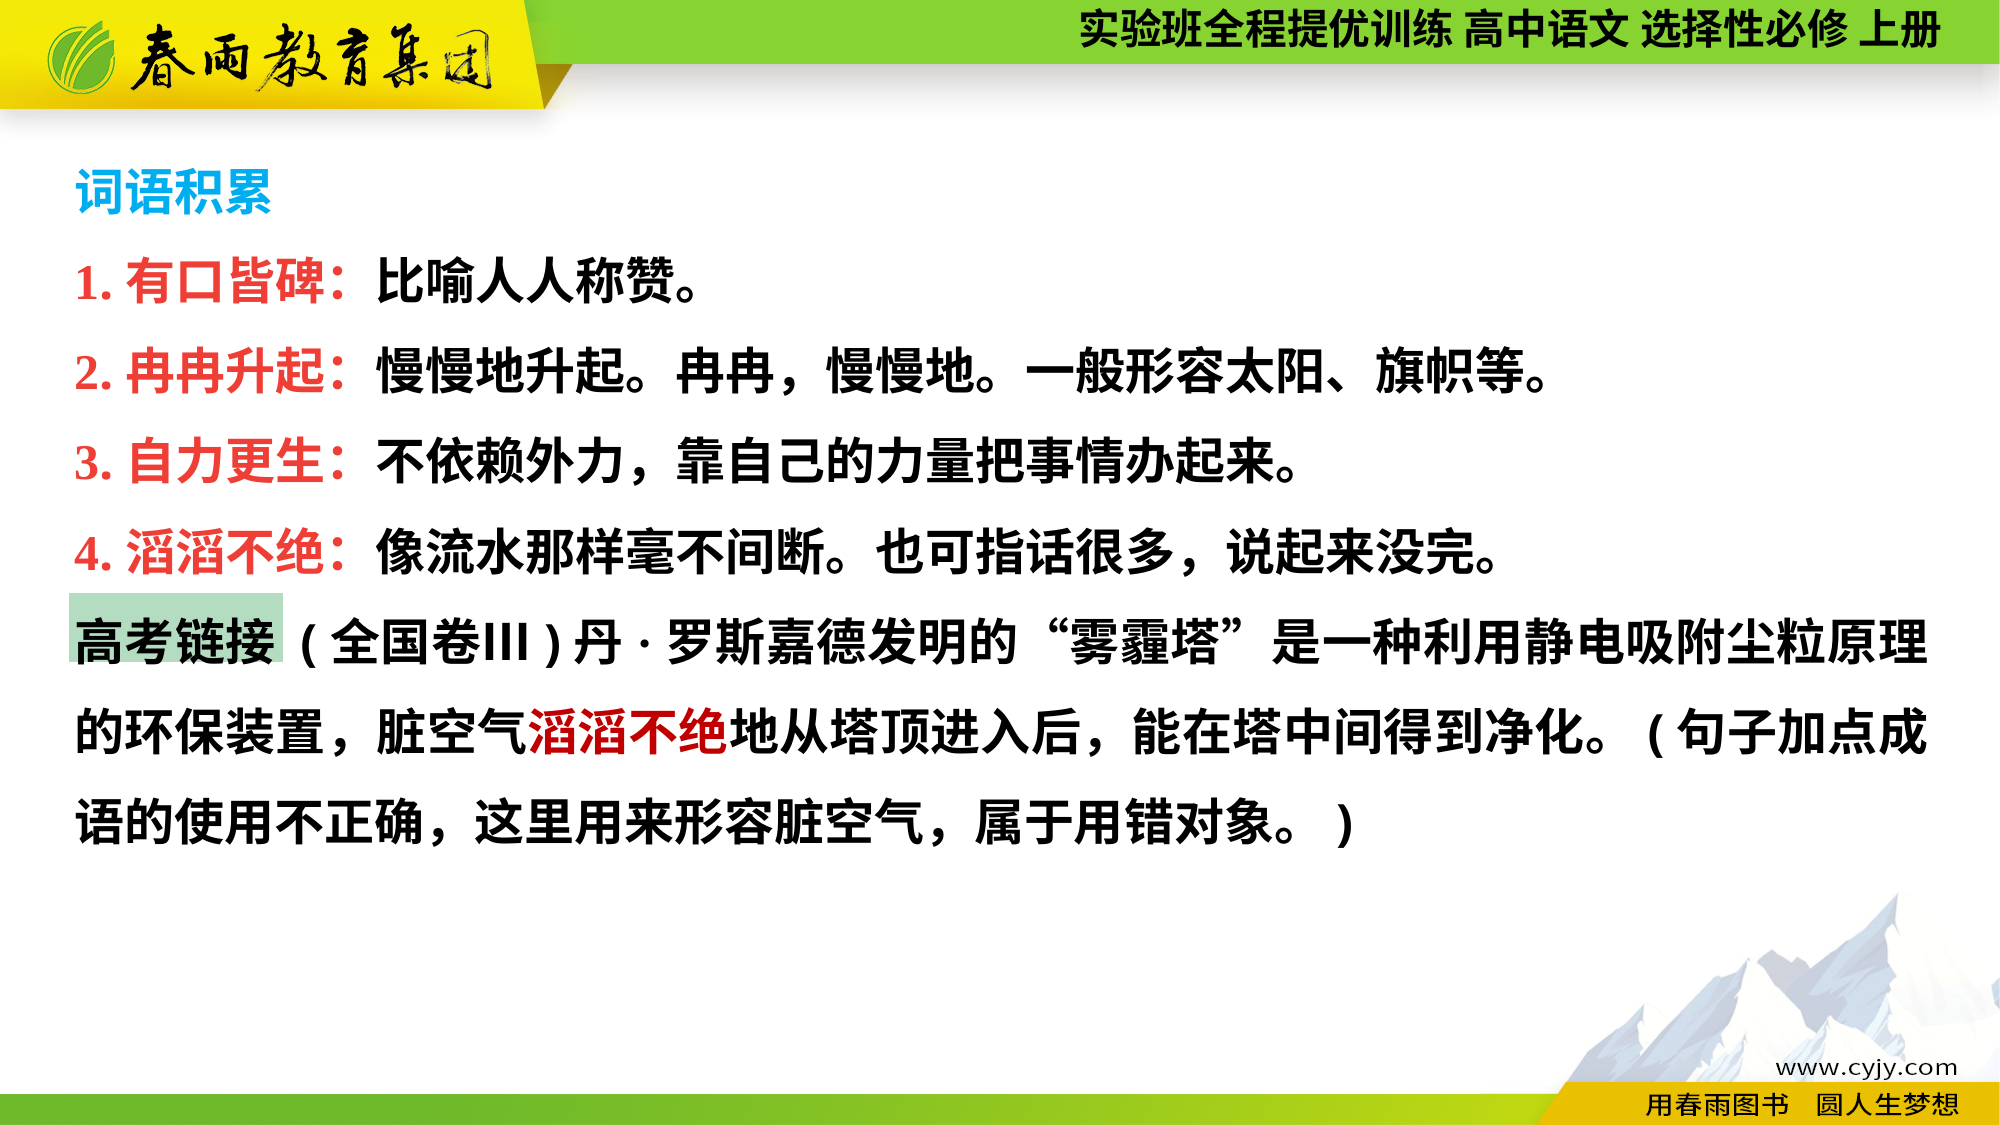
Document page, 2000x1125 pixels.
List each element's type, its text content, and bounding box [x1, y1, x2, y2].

list 词语积累 1.有口皆碑：比喻人人称赞。 2.冉冉升起：慢慢地升起。冉冉，慢慢地。一般形容太阳、旗帜等。 3.自力更生：不依赖外力，靠自己的力量把事情办起来。 4.滔滔不绝：像流水那样毫不间断。也可指话很多，说起来没完。 高考链接 (全国卷Ⅲ)丹·罗斯嘉德发明的“雾霾塔”是一种利用静电吸附尘粒原理的环保装置，脏空气滔滔不绝地从塔顶进入后，能在塔中间得到净化。(句子加点成语的使用不正确，这里用来形容脏空气，属于用错对象。) [59, 122, 1944, 865]
picture [0, 0, 2000, 1125]
